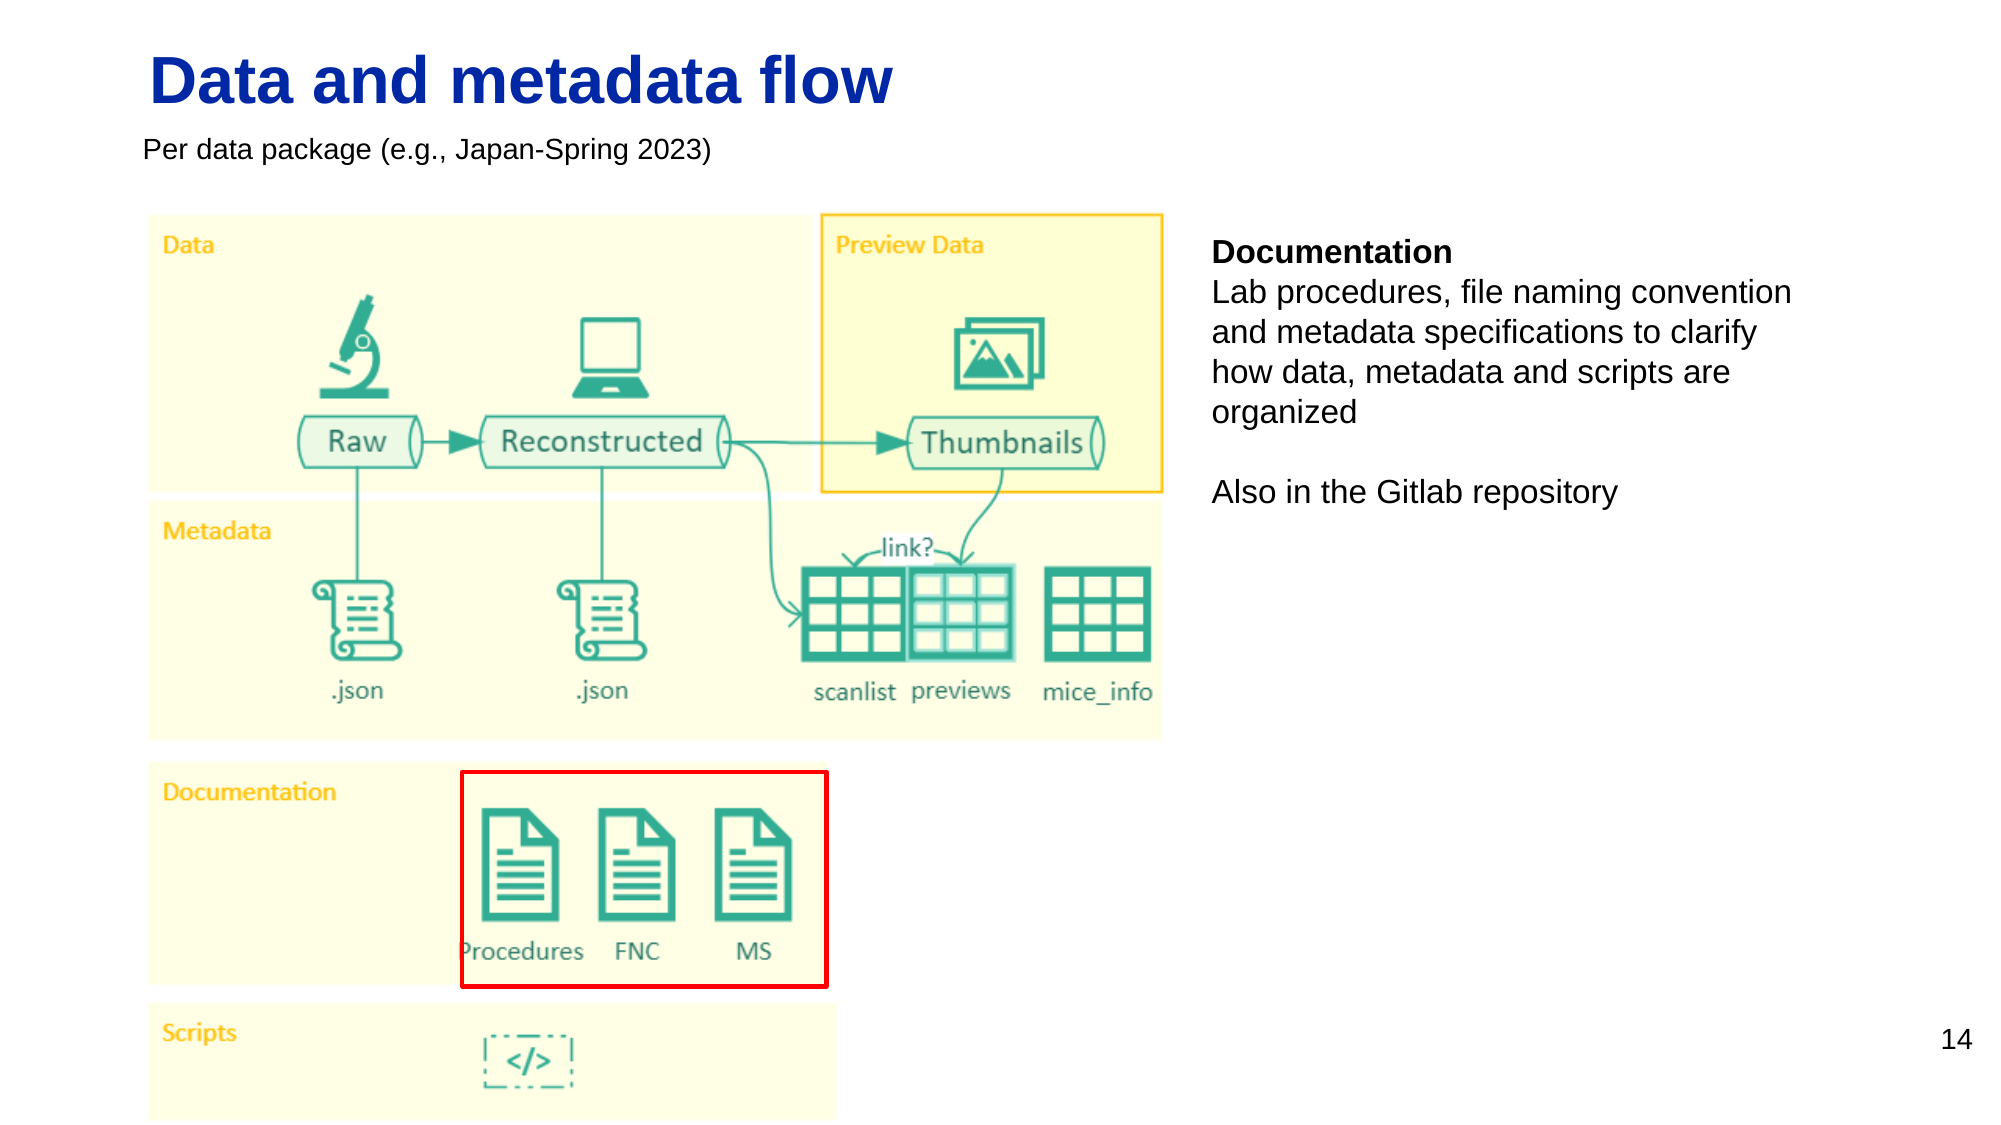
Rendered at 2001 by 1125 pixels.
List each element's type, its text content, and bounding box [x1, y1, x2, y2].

text_box Per data package (e.g., Japan-Spring 2023) [128, 122, 1128, 173]
text_box Documentation Lab procedures, file naming convention and metadata specifications to clarify how data, metadata and scripts are organized Also in the Gitlab repository [1211, 223, 1837, 518]
title Data and metadata flow [149, 31, 1851, 132]
picture [104, 193, 1206, 1121]
slide_number 14 [1853, 1019, 1974, 1106]
